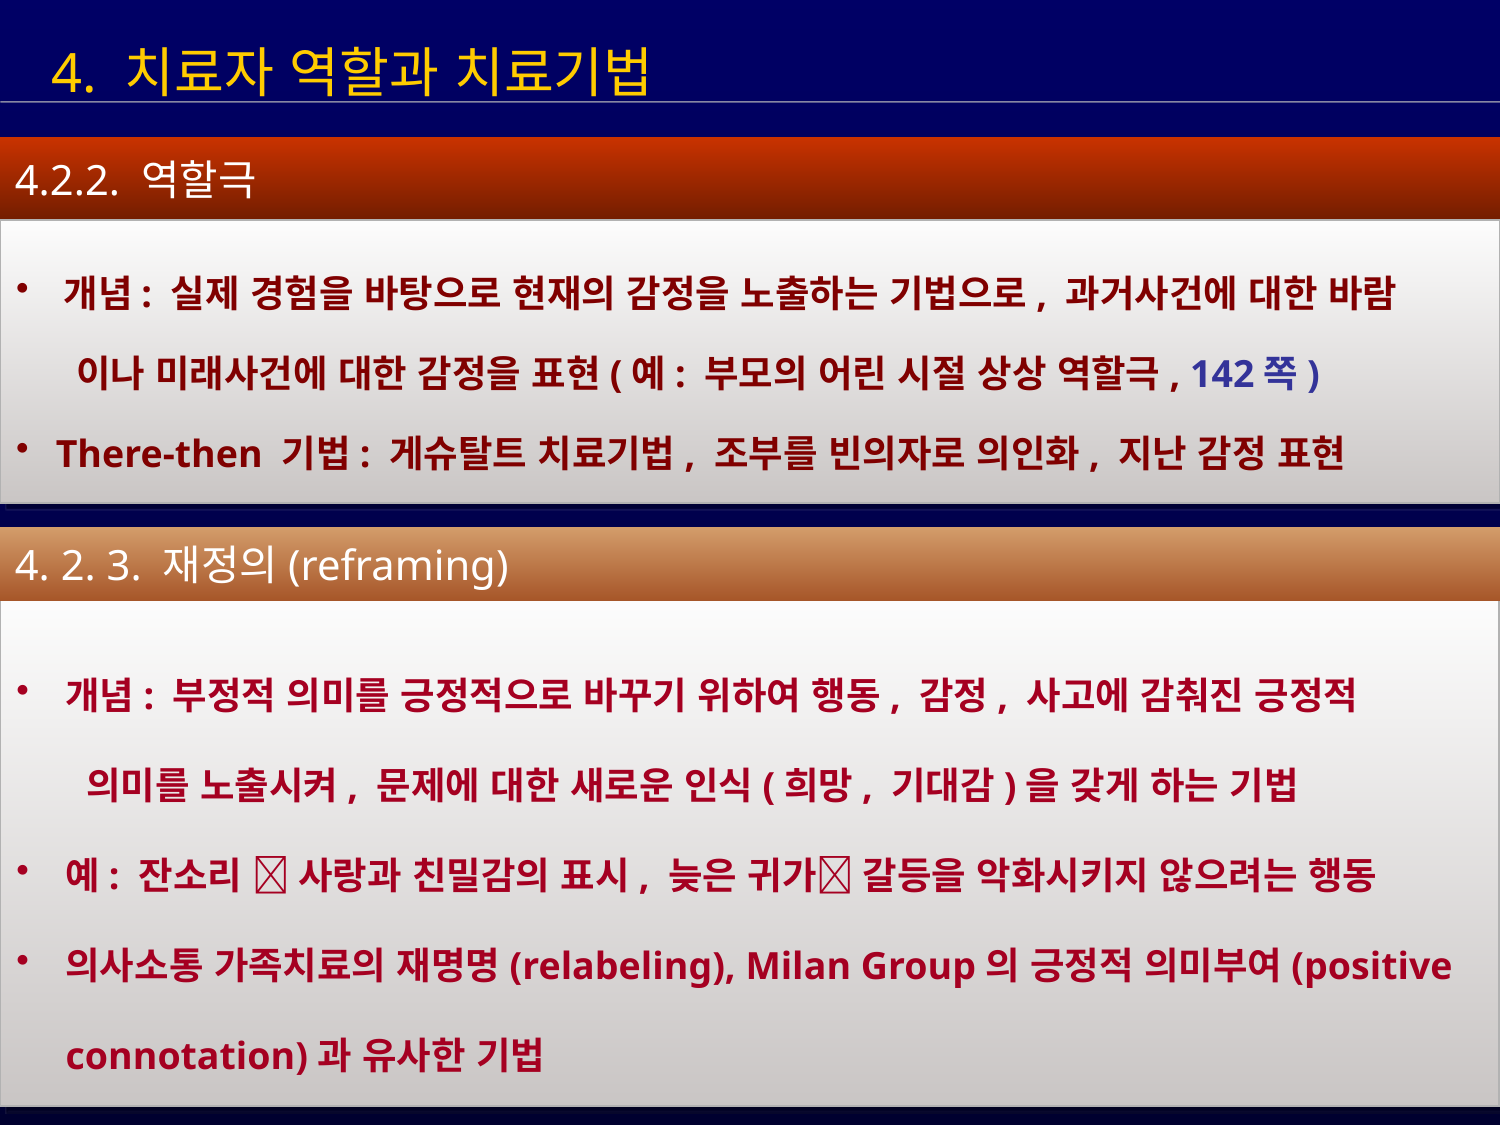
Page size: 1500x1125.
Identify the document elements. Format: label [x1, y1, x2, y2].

text_box [0, 30, 1500, 1107]
